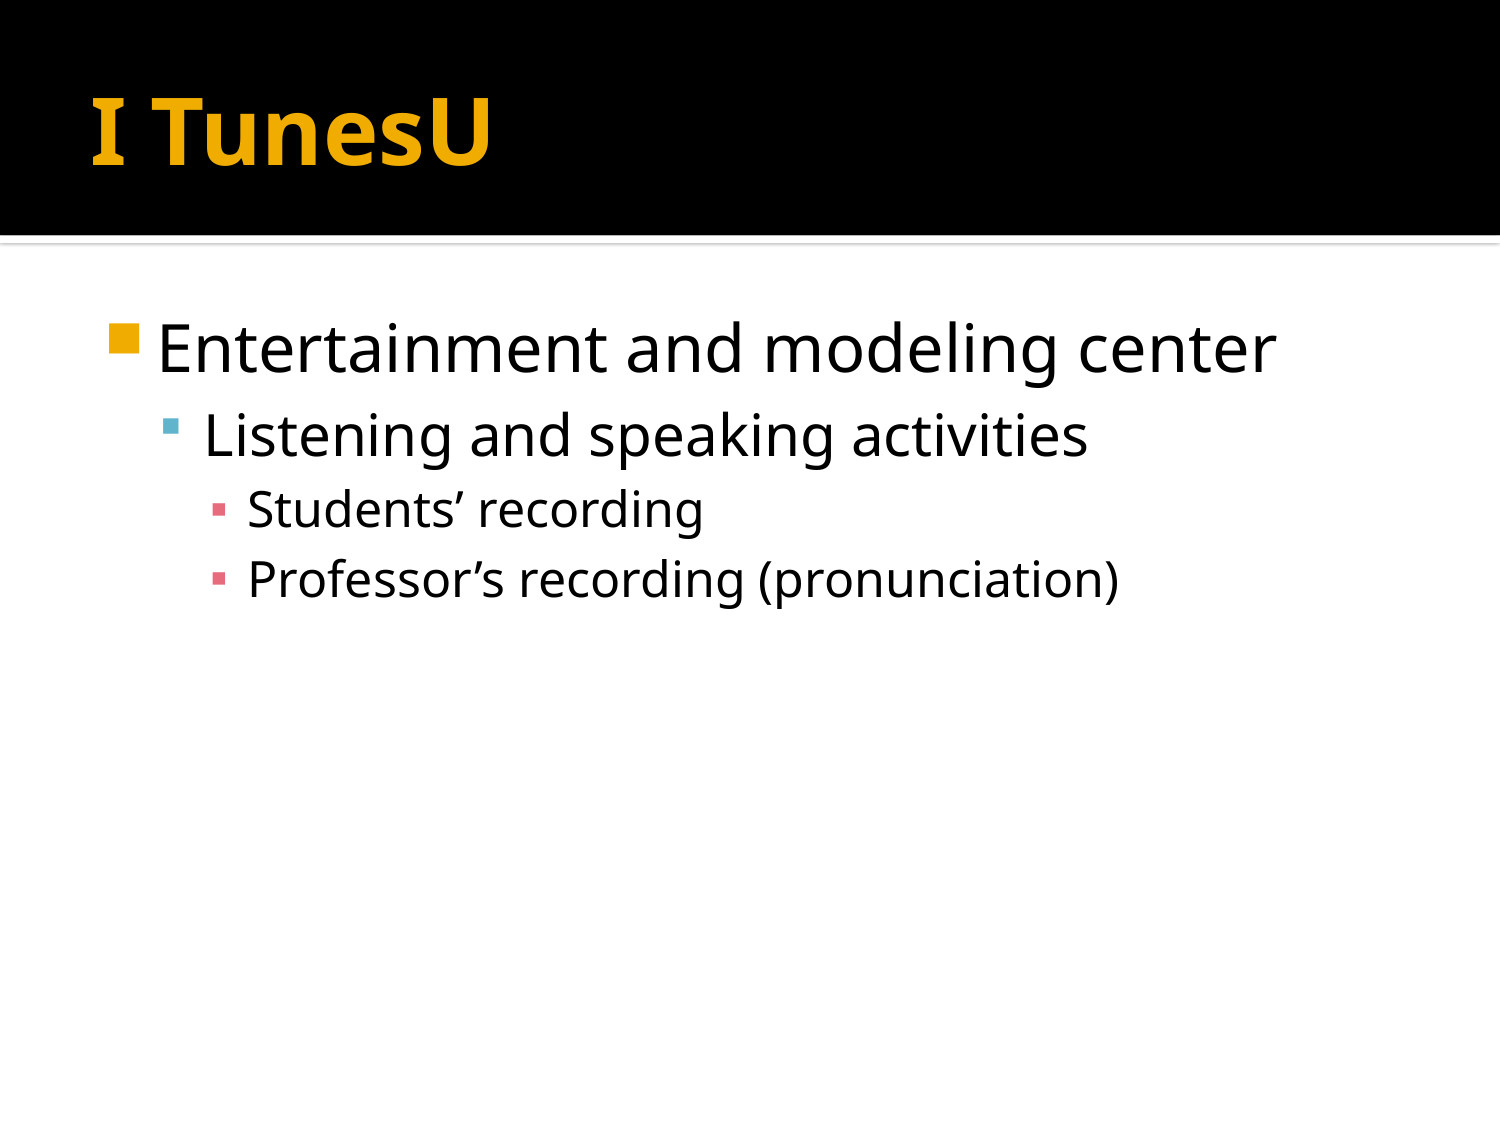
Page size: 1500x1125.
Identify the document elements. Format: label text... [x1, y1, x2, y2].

title I TunesU [75, 25, 1425, 231]
list Entertainment and modeling center Listening and speaking activities Students’ recording Professor’s recording (pronunciation) [75, 291, 1425, 1050]
